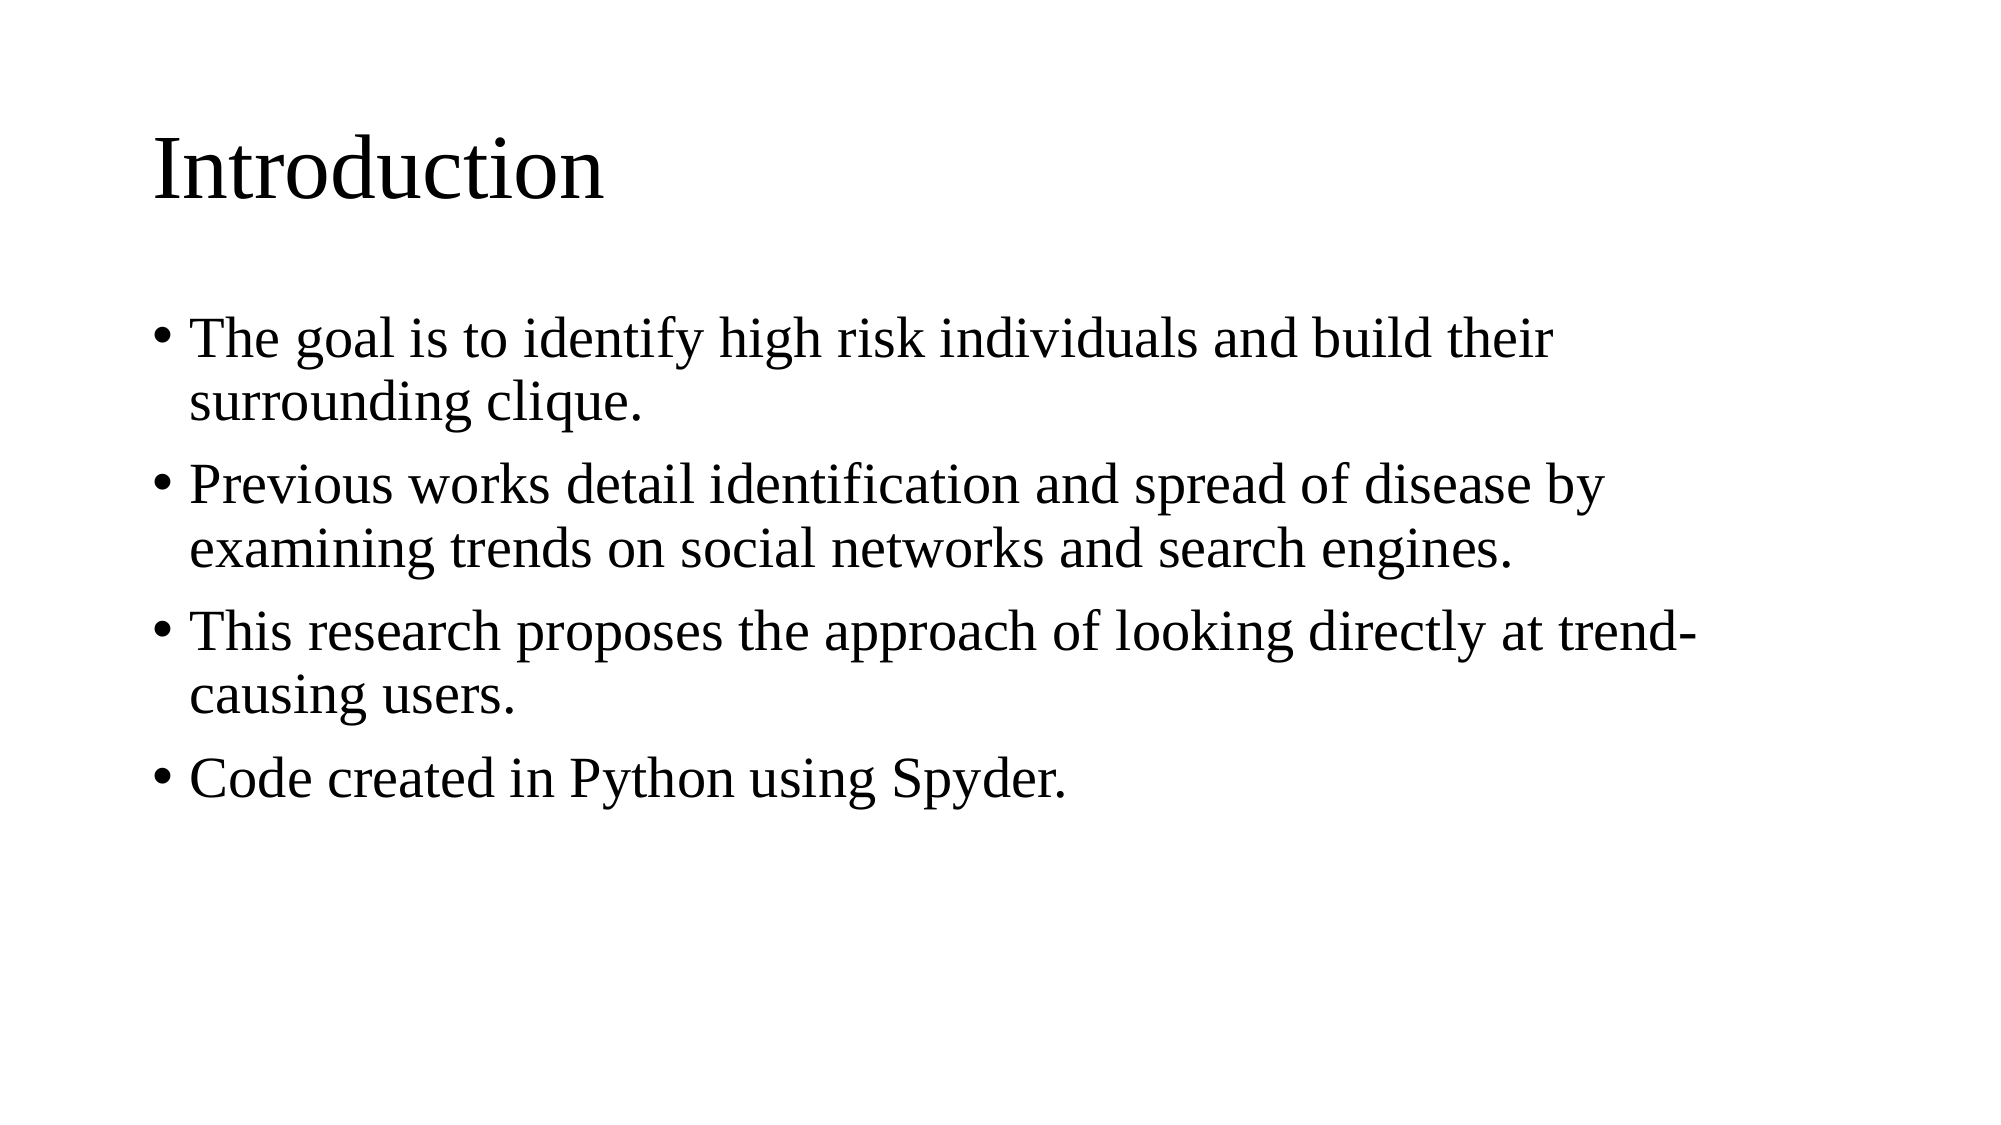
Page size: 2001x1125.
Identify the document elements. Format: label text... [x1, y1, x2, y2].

title Introduction [137, 59, 1863, 278]
list The goal is to identify high risk individuals and build their surrounding clique. Previous works detail identification and spread of disease by examining trends on social networks and search engines. This research proposes the approach of looking directly at trend-causing users. Code created in Python using Spyder. [137, 299, 1863, 1014]
